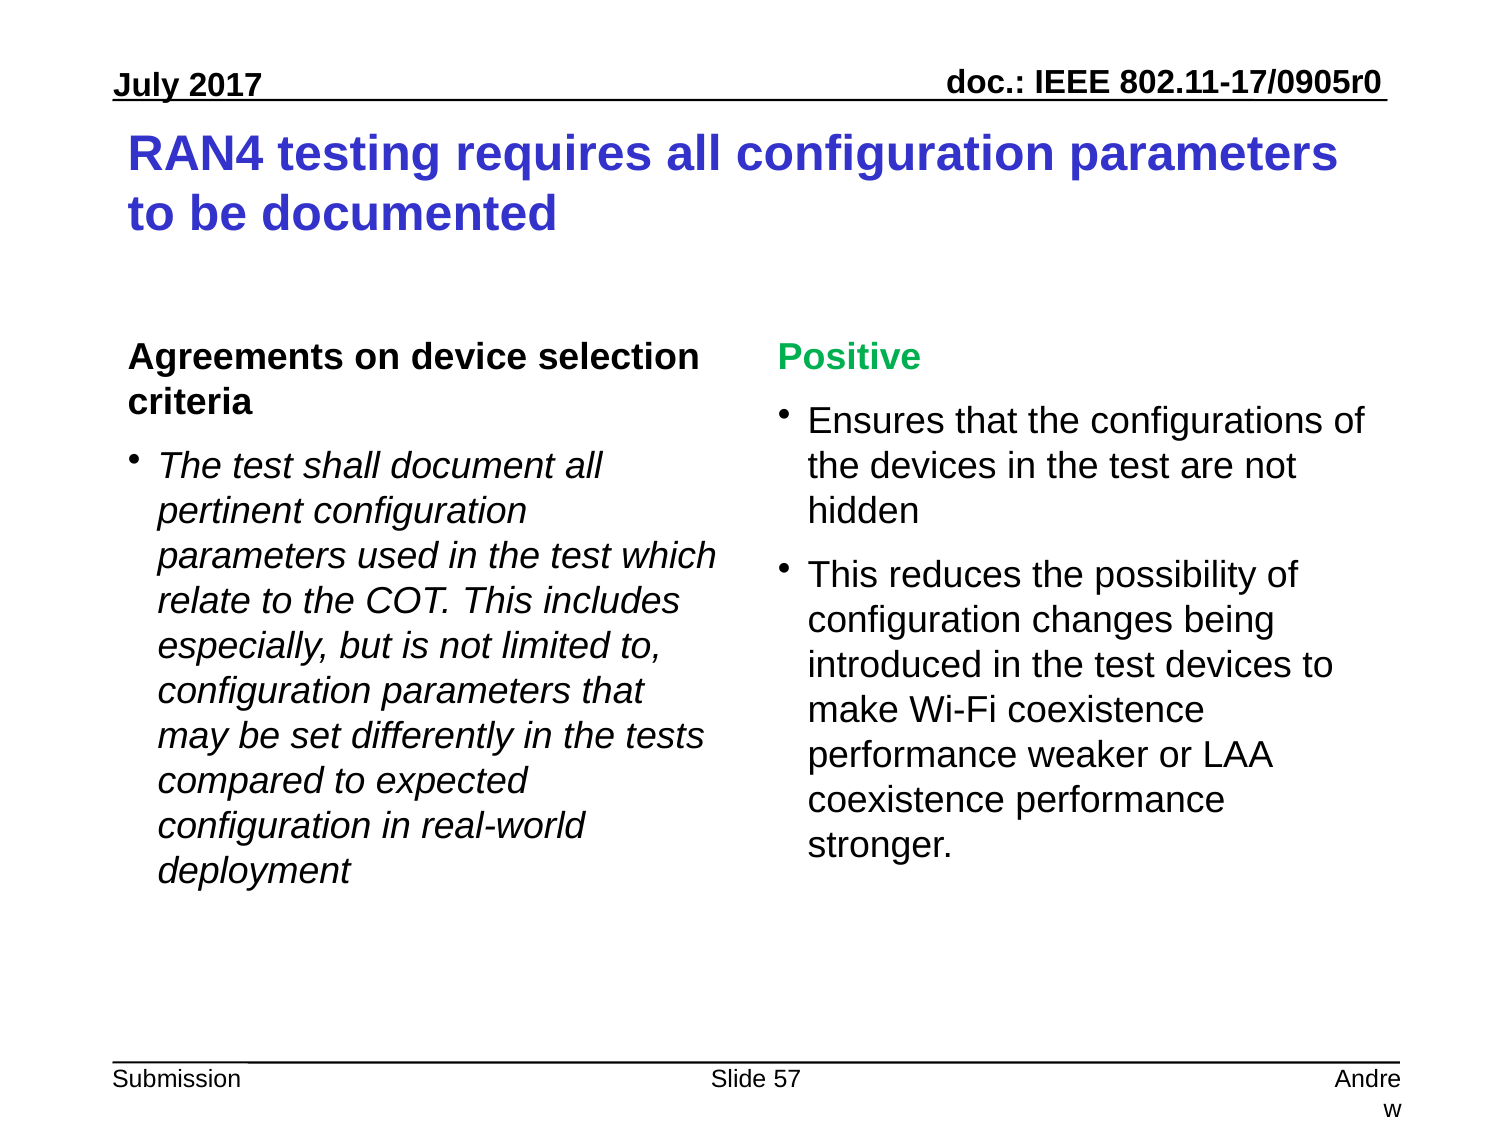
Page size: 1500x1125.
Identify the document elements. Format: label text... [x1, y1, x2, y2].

title RAN4 testing requires all configuration parameters to be documented [112, 112, 1388, 288]
list Positive Ensures that the configurations of the devices in the test are not hidden This reduces the possibility of configuration changes being introduced in the test devices to make Wi-Fi coexistence performance weaker or LAA coexistence performance stronger. [762, 324, 1388, 1000]
slide_number Slide 57 [709, 1061, 803, 1093]
list Agreements on device selection criteria The test shall document all pertinent configuration parameters used in the test which relate to the COT. This includes especially, but is not limited to, configuration parameters that may be set differently in the tests compared to expected configuration in real-world deployment [112, 324, 738, 1000]
footer Andrew Myles, Cisco [1320, 1061, 1402, 1093]
